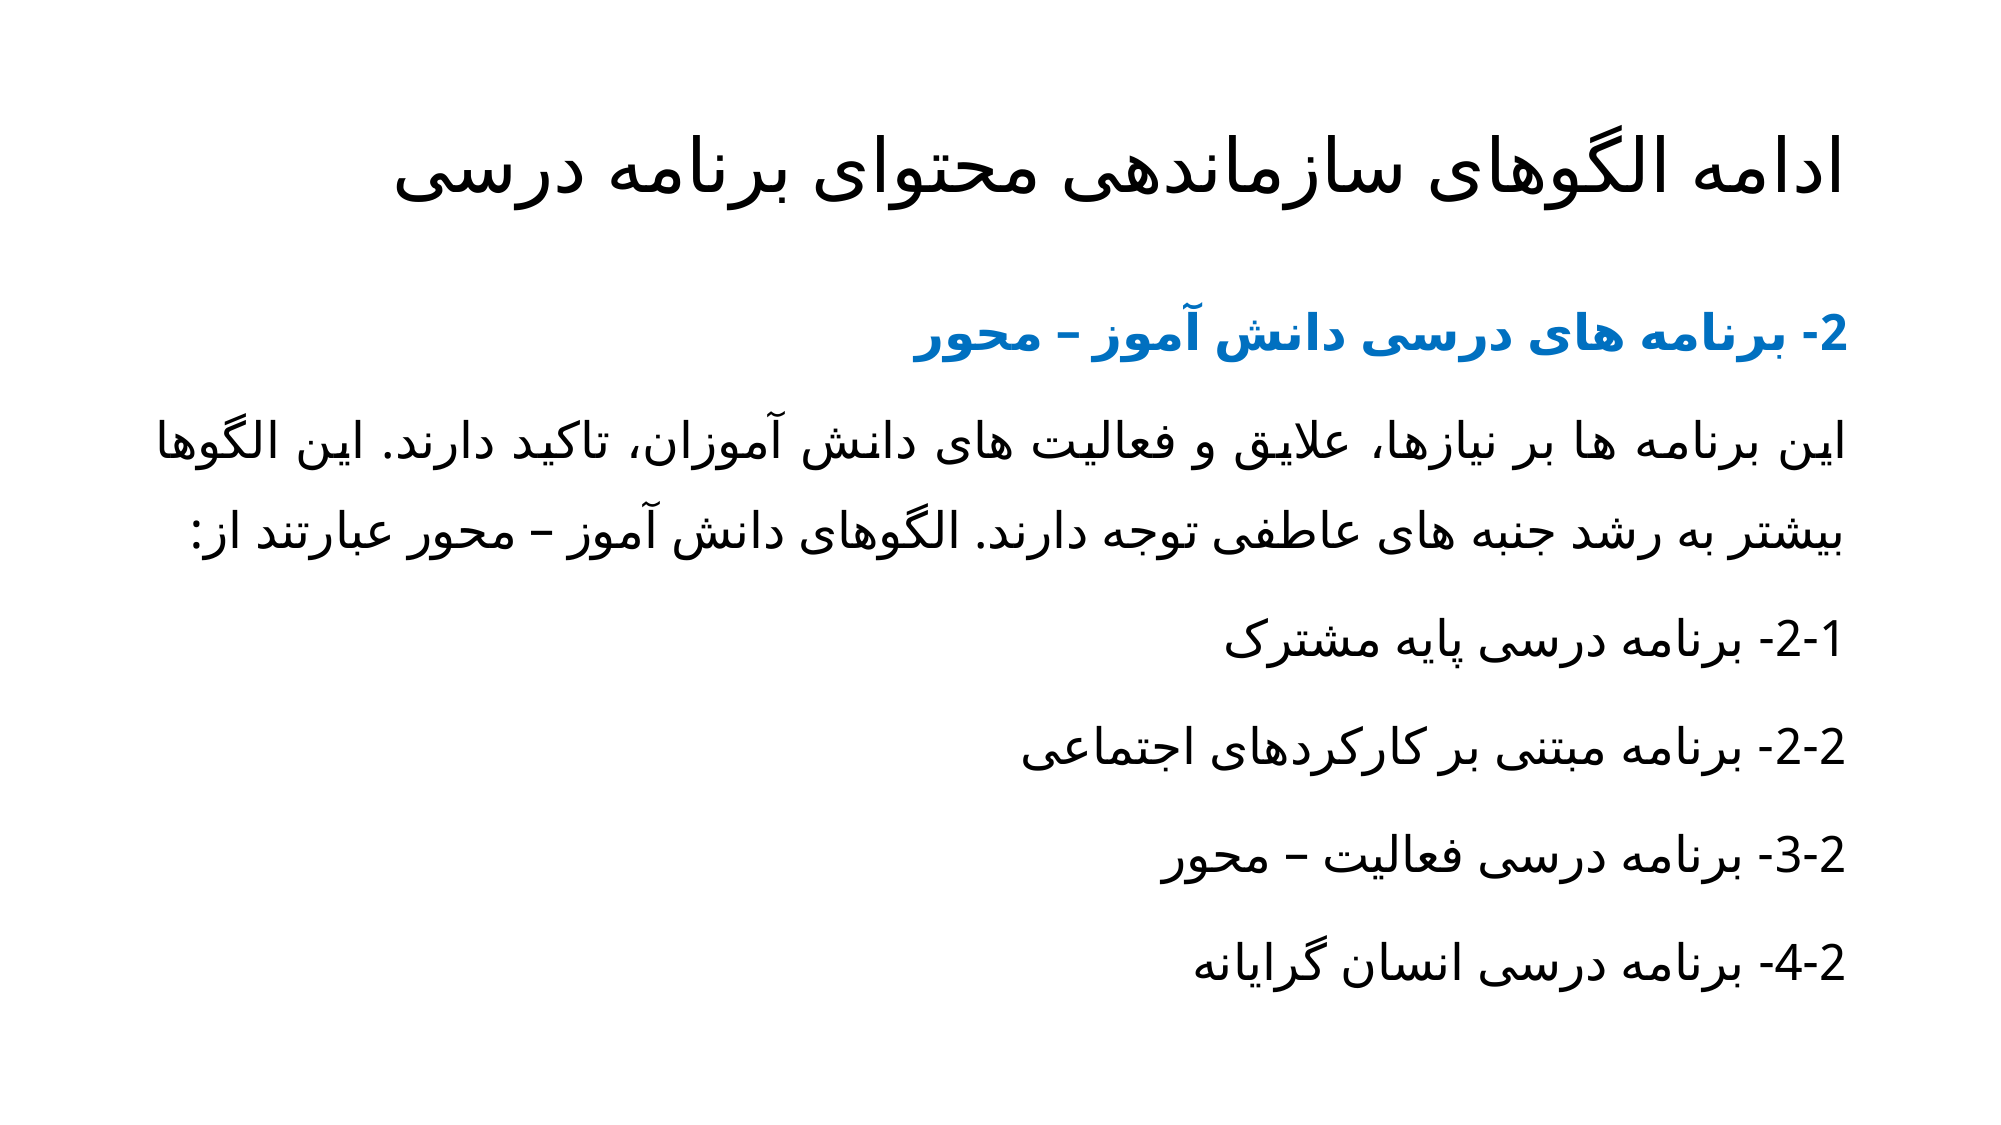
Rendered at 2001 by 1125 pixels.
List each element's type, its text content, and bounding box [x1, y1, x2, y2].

list 2- برنامه های درسی دانش آموز – محور این برنامه ها بر نیازها، علایق و فعالیت های دانش آموزان، تاکید دارند. این الگوها بیشتر به رشد جنبه های عاطفی توجه دارند. الگوهای دانش آموز – محور عبارتند از: 2-1- برنامه درسی پایه مشترک 2-2- برنامه مبتنی بر کارکردهای اجتماعی 3-2- برنامه درسی فعالیت – محور 4-2- برنامه درسی انسان گرایانه [137, 299, 1863, 1014]
title ادامه الگوهای سازماندهی محتوای برنامه درسی [137, 59, 1863, 278]
